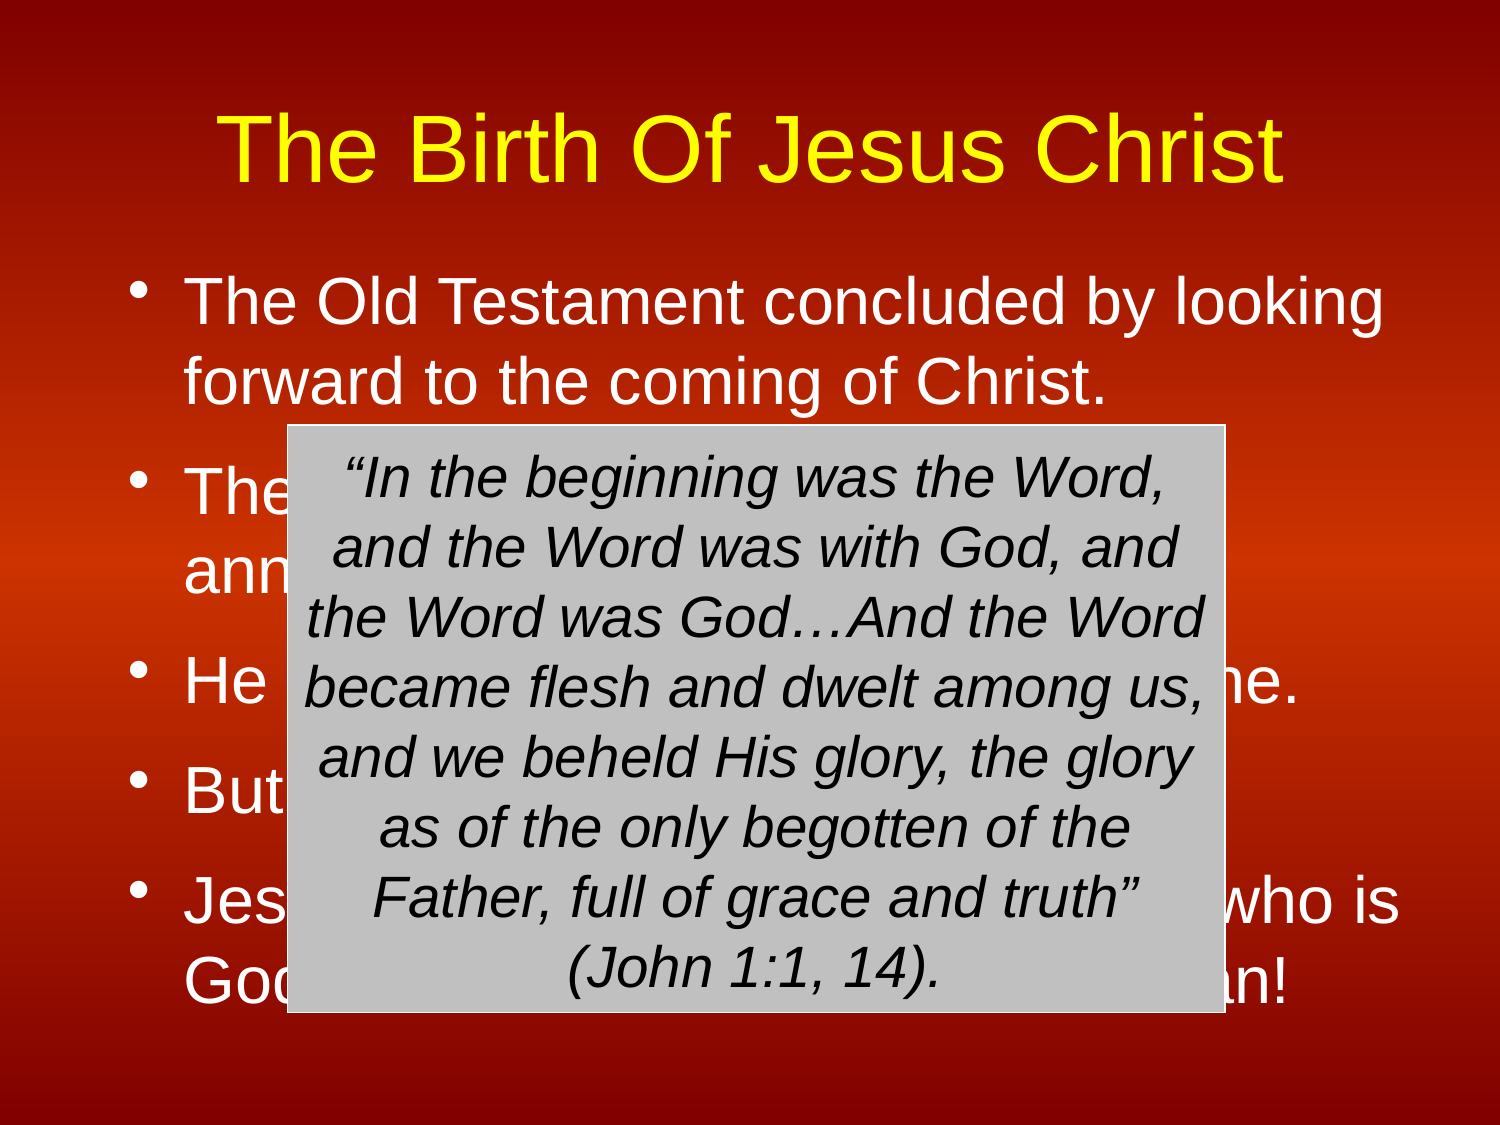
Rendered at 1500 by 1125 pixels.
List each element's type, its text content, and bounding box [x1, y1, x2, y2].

title The Birth Of Jesus Christ [37, 50, 1463, 238]
text_box “In the beginning was the Word, and the Word was with God, and the Word was God…And the Word became flesh and dwelt among us, and we beheld His glory, the glory as of the only begotten of the Father, full of grace and truth” (John 1:1, 14). [287, 424, 1225, 1013]
list The Old Testament concluded by looking forward to the coming of Christ. The New Testament begins by announcing the birth of Christ. He comes from the correct family line. But, he is also the Son of God. Jesus existed from eternity as one who is God before he came to earth as man! [112, 249, 1438, 1088]
